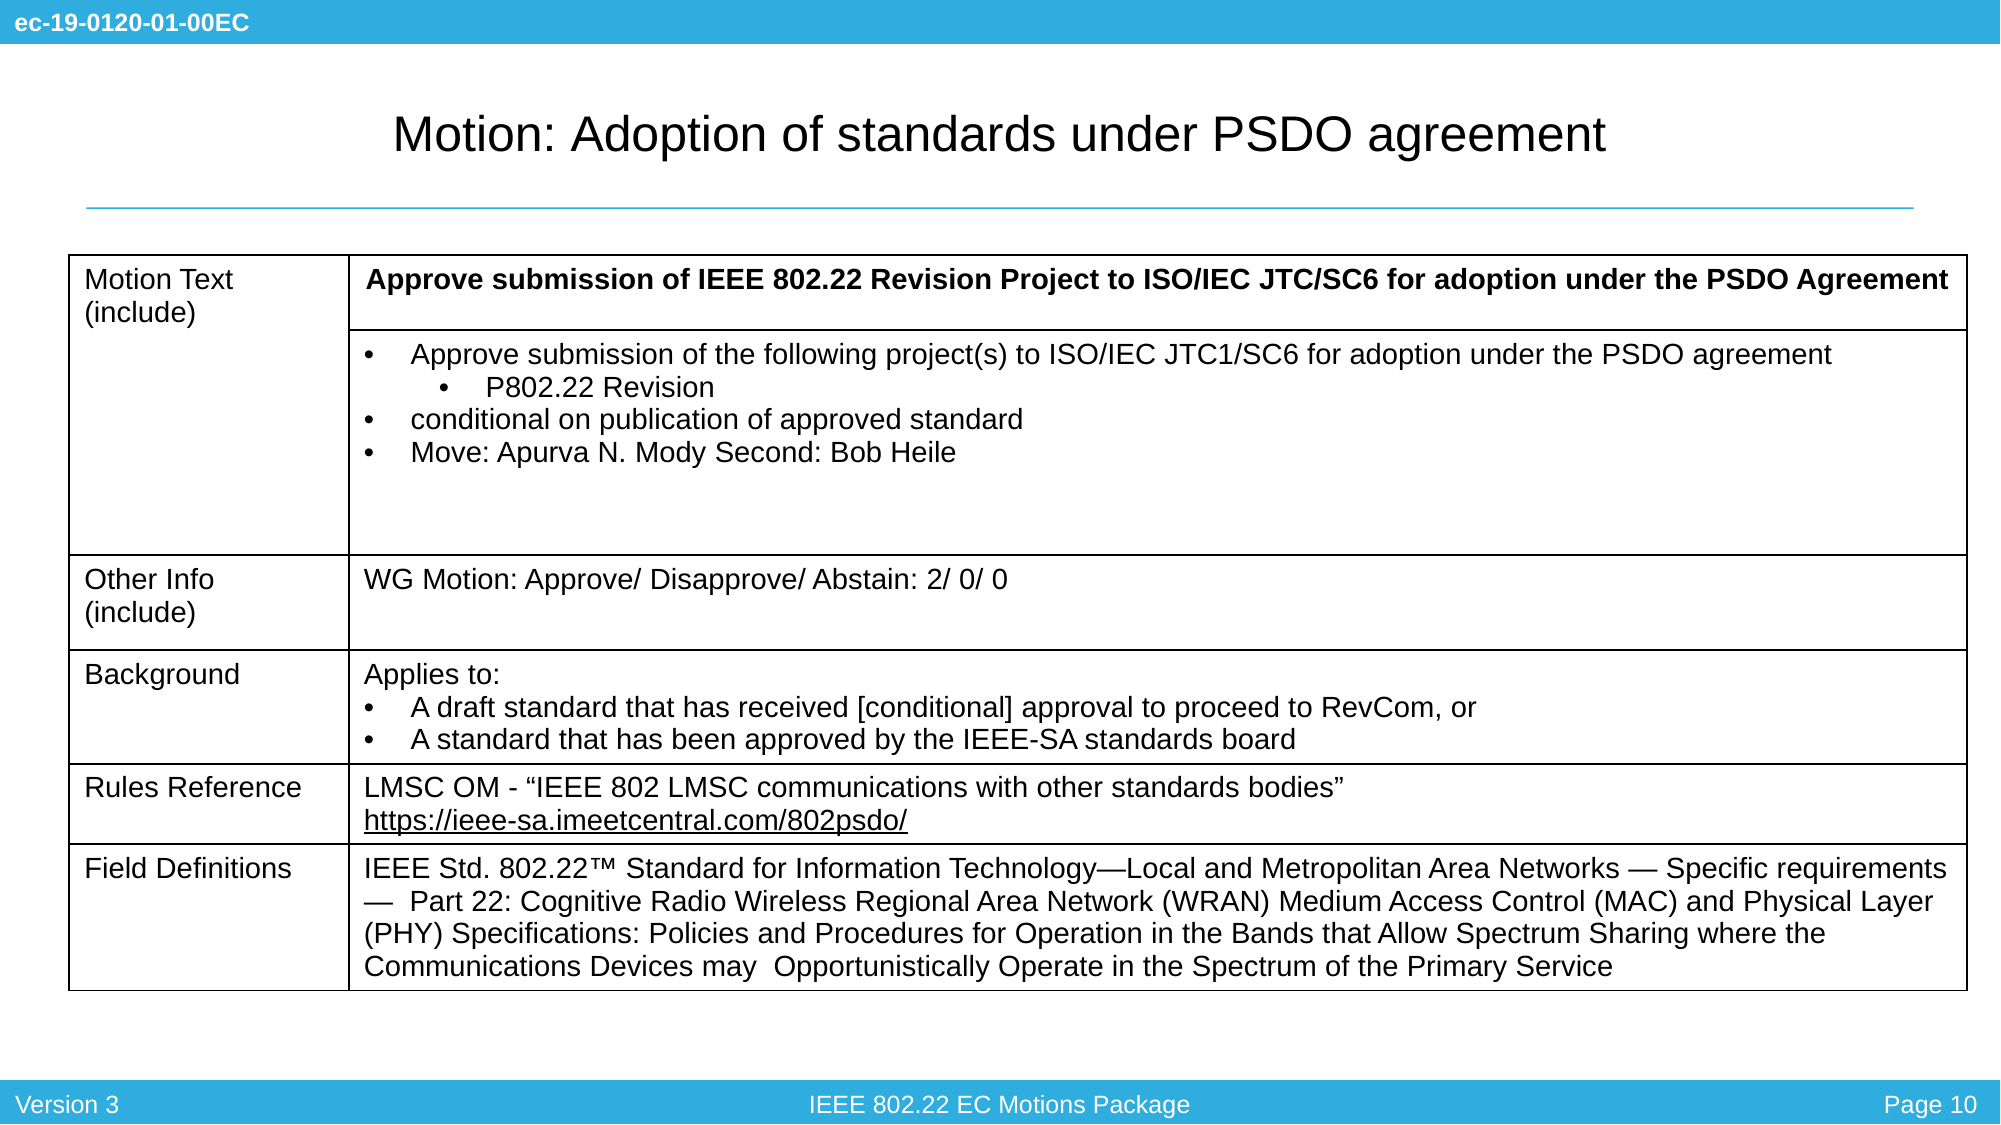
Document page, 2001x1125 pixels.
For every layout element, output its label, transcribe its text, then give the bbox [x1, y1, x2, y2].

title Motion: Adoption of standards under PSDO agreement [70, 66, 1930, 197]
table_cell Rules Reference [70, 765, 348, 843]
table_cell Field Definitions [70, 845, 348, 990]
table_cell WG Motion: Approve/ Disapprove/ Abstain: 2/ 0/ 0 [350, 556, 1966, 649]
table_cell Other Info (include) [70, 556, 348, 649]
table_cell Applies to: A draft standard that has received [conditional] approval to proceed to RevCom, or A standard that has been approved by the IEEE-SA standards board [350, 651, 1966, 763]
table_cell Background [70, 651, 348, 763]
table_cell LMSC OM - “IEEE 802 LMSC communications with other standards bodies” https://ieee-sa.imeetcentral.com/802psdo/ [350, 765, 1966, 843]
table_header Approve submission of IEEE 802.22 Revision Project to ISO/IEC JTC/SC6 for adoption under the PSDO Agreement [350, 256, 1966, 329]
table_header Motion Text (include) [70, 256, 348, 554]
table_cell Approve submission of the following project(s) to ISO/IEC JTC1/SC6 for adoption under the PSDO agreement P802.22 Revision conditional on publication of approved standard Move: Apurva N. Mody Second: Bob Heile [350, 331, 1966, 554]
table_cell IEEE Std. 802.22™ Standard for Information Technology—Local and Metropolitan Area Networks — Specific requirements — Part 22: Cognitive Radio Wireless Regional Area Network (WRAN) Medium Access Control (MAC) and Physical Layer (PHY) Specifications: Policies and Procedures for Operation in the Bands that Allow Spectrum Sharing where the Communications Devices may Opportunistically Operate in the Spectrum of the Primary Service [350, 845, 1966, 990]
